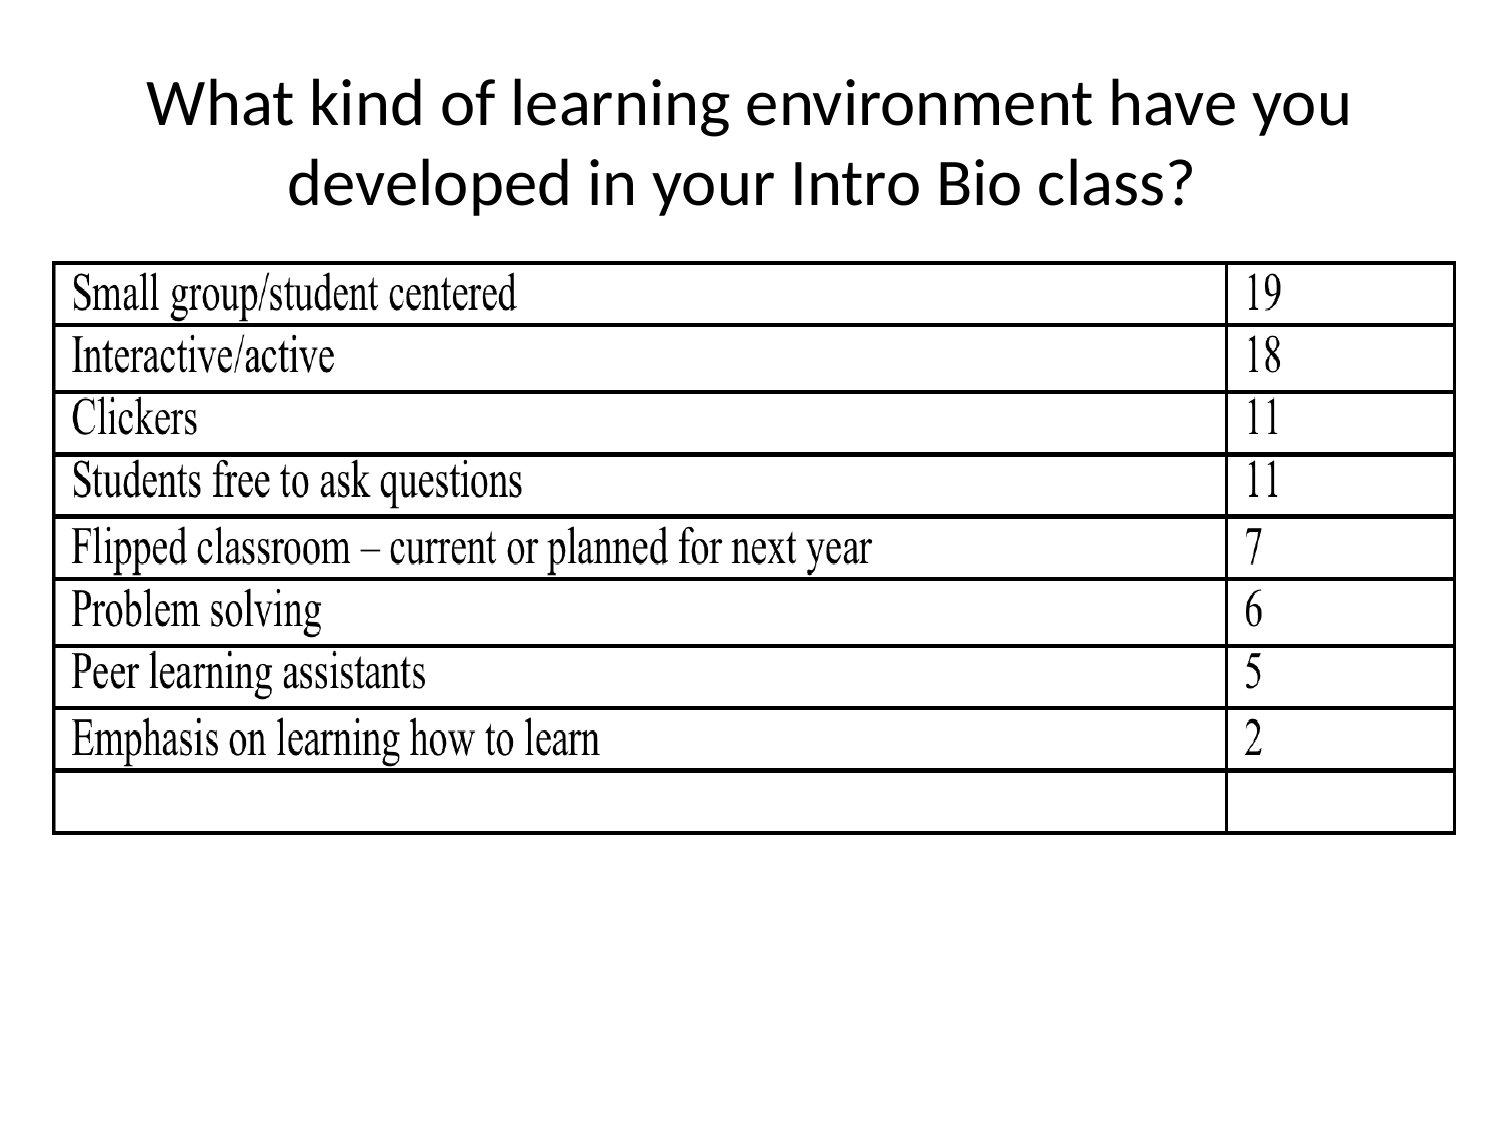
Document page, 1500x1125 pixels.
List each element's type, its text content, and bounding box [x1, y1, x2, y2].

title What kind of learning environment have you developed in your Intro Bio class? [75, 45, 1425, 233]
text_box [52, 261, 1456, 898]
